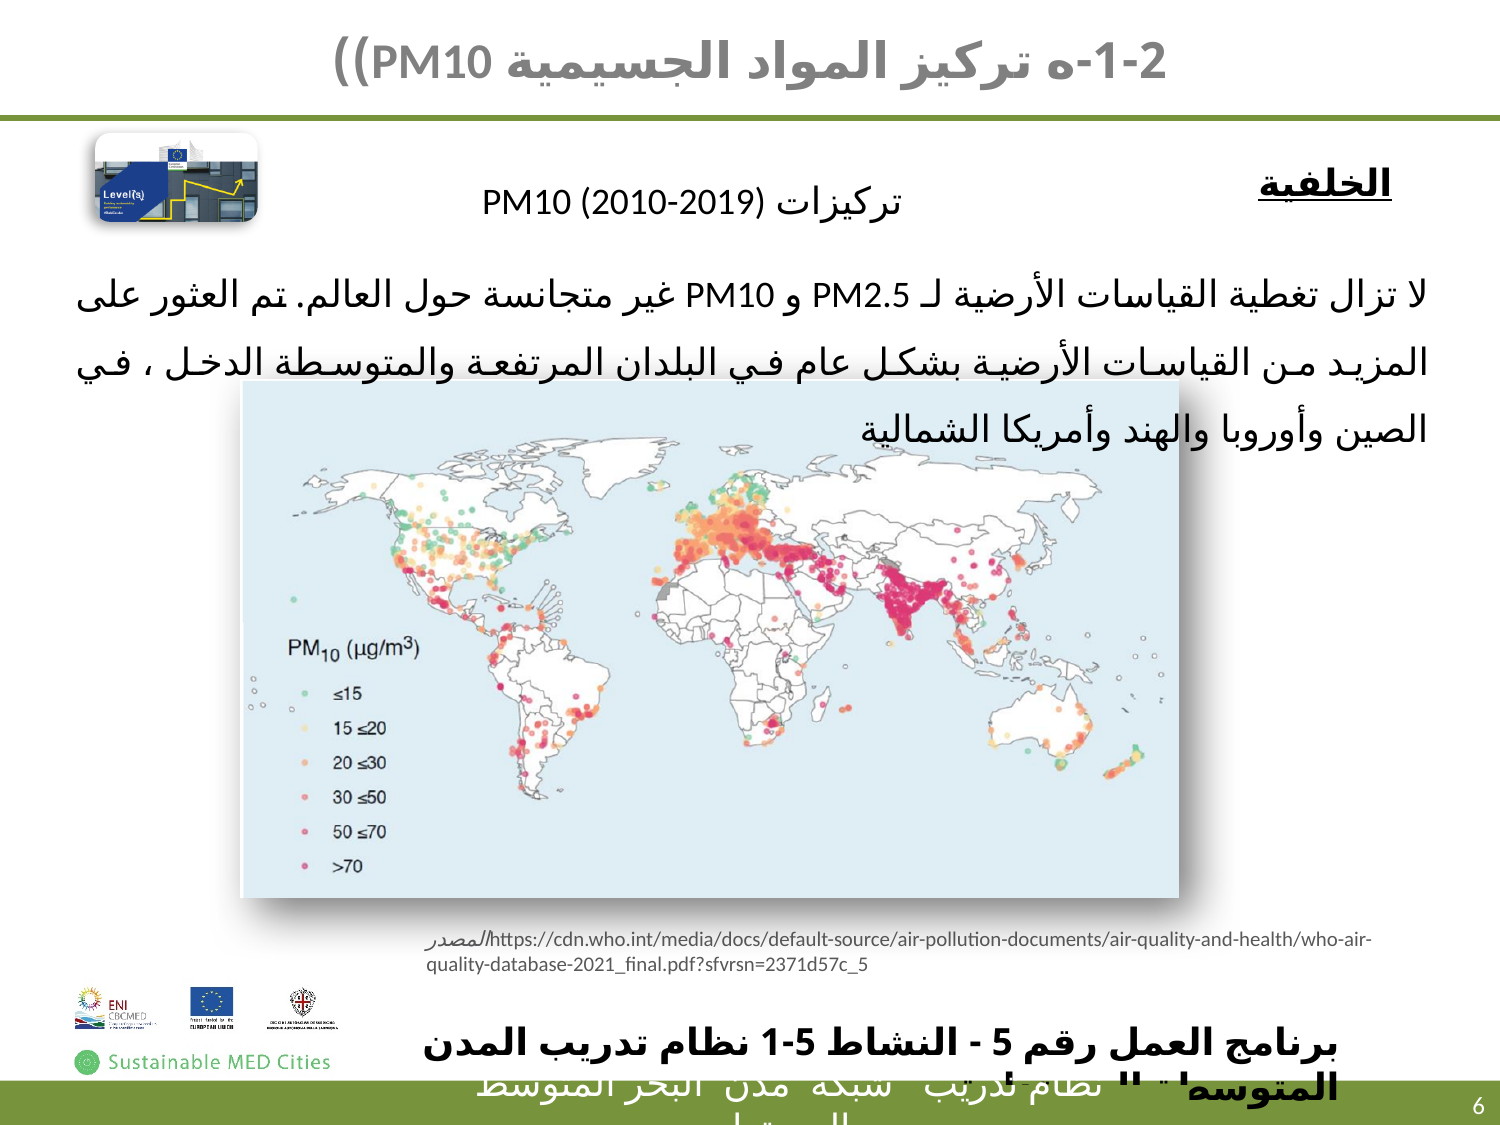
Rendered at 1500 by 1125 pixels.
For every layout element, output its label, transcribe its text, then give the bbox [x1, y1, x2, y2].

text_box المصدرhttps://cdn.who.int/media/docs/default-source/air-pollution-documents/air-quality-and-health/who-air-quality-database-2021_final.pdf?sfvrsn=2371d57c_5 [411, 918, 1450, 984]
text_box [74, 169, 1425, 240]
picture [240, 379, 1179, 899]
slide_number 6 [1496, 1074, 1500, 1125]
text_box تركيزات PM10 (2010-2019) [467, 169, 917, 230]
text_box لا تزال تغطية القياسات الأرضية لـ PM2.5 و PM10 غير متجانسة حول العالم. تم العثور على المزيد من القياسات الأرضية بشكل عام في البلدان المرتفعة والمتوسطة الدخل ، في الصين وأوروبا والهند وأمريكا الشمالية [60, 240, 1444, 458]
picture [94, 132, 258, 223]
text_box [330, 990, 1493, 1123]
text_box الخلفية [1243, 151, 1425, 211]
picture [62, 978, 356, 1080]
title 1-2-ه تركيز المواد الجسيمية PM10)) [0, 0, 1500, 117]
